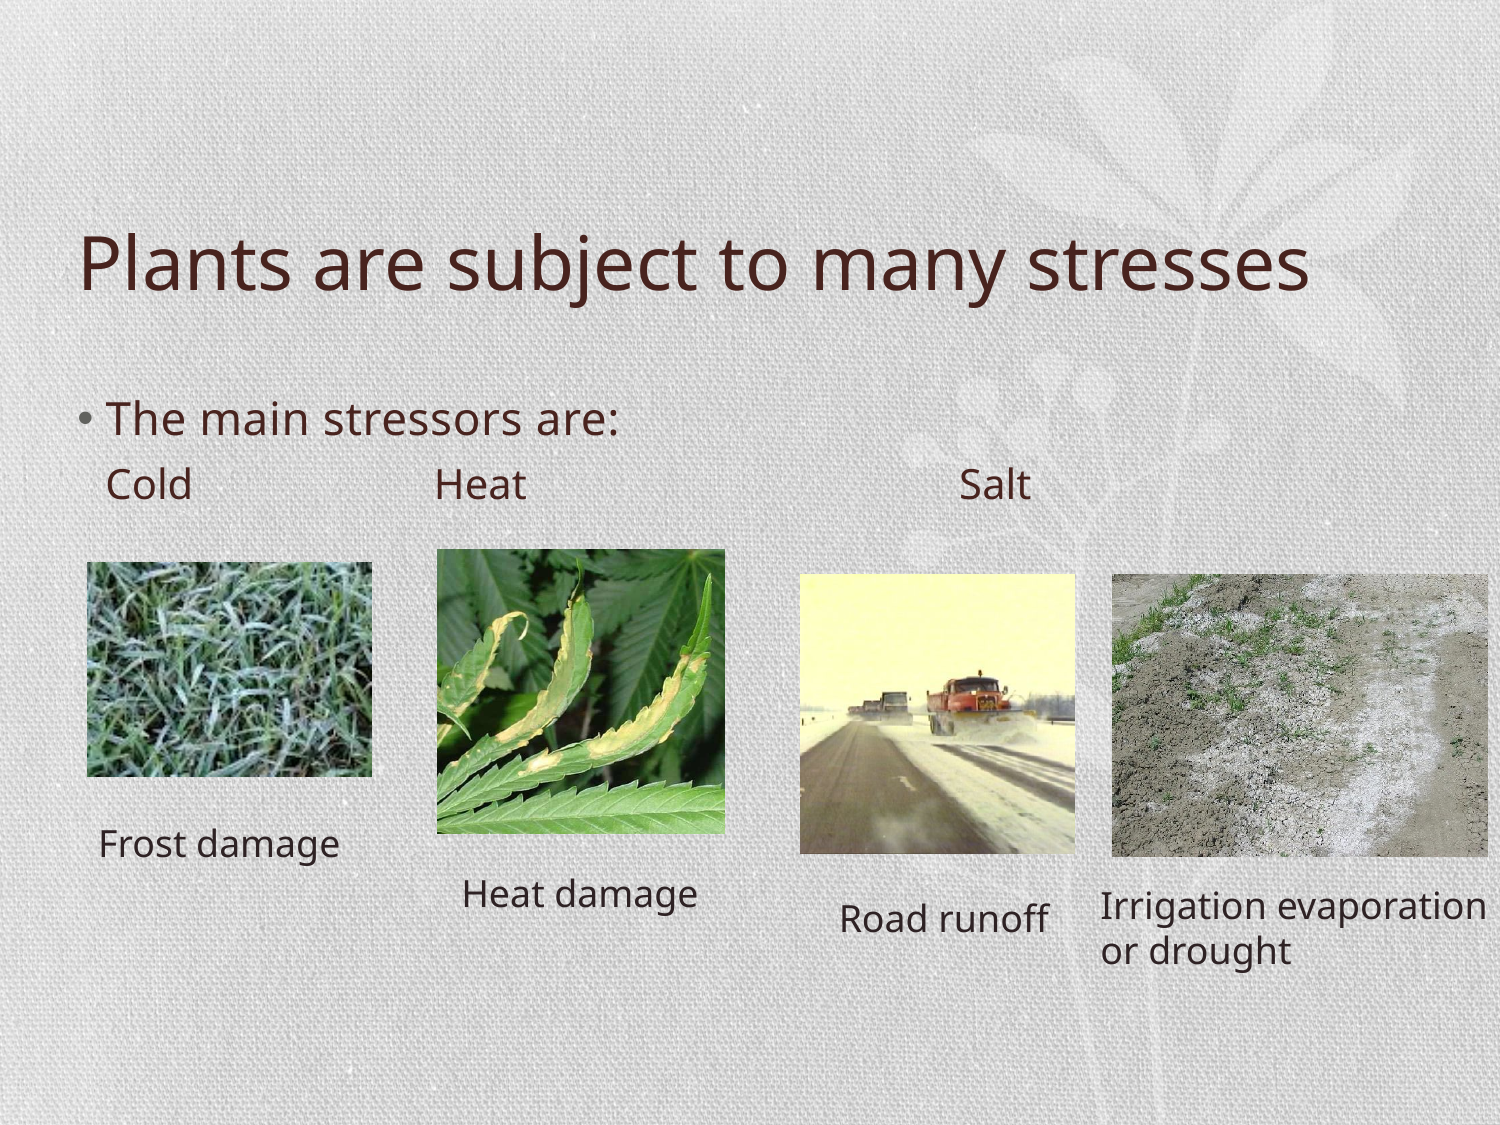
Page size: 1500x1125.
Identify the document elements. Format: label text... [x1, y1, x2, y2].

picture [1112, 574, 1488, 857]
title Plants are subject to many stresses [62, 125, 1413, 313]
text_box Heat damage [446, 862, 714, 923]
text_box Frost damage [83, 812, 356, 873]
picture [799, 574, 1076, 854]
picture [437, 549, 726, 834]
list The main stressors are: Cold Heat Salt [62, 382, 1413, 1125]
text_box Irrigation evaporation or drought [1085, 874, 1500, 980]
picture [87, 562, 372, 777]
text_box Road runoff [823, 887, 1064, 948]
